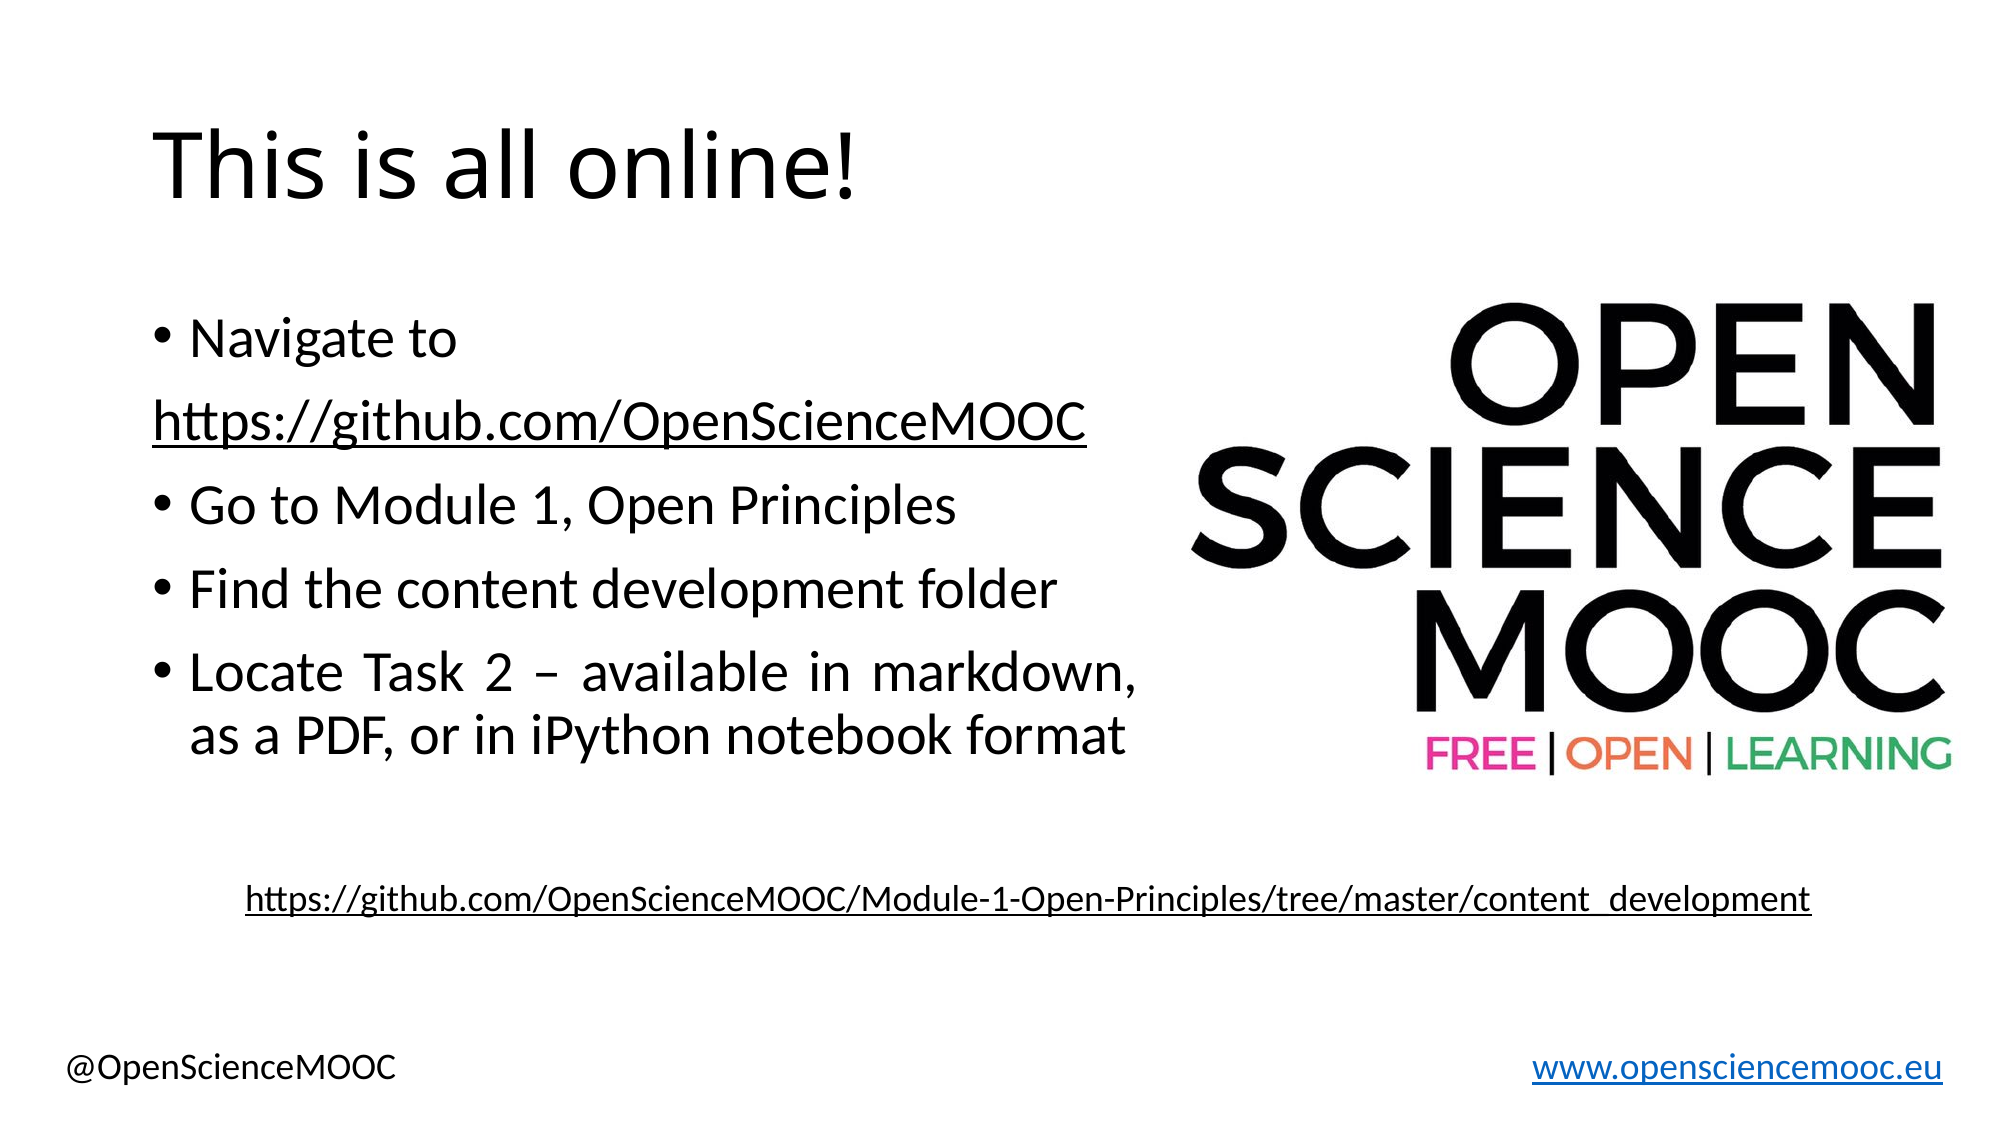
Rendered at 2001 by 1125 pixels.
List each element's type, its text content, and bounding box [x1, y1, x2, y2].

text_box https://github.com/OpenScienceMOOC/Module-1-Open-Principles/tree/master/content_development [230, 866, 2000, 927]
title This is all online! [137, 59, 1863, 278]
text_box www.opensciencemooc.eu [1517, 1034, 1959, 1095]
list Navigate to https://github.com/OpenScienceMOOC Go to Module 1, Open Principles Find the content development folder Locate Task 2 – available in markdown, as a PDF, or in iPython notebook format [137, 299, 1154, 1066]
text_box @OpenScienceMOOC [49, 1034, 412, 1095]
picture [1189, 299, 1961, 781]
